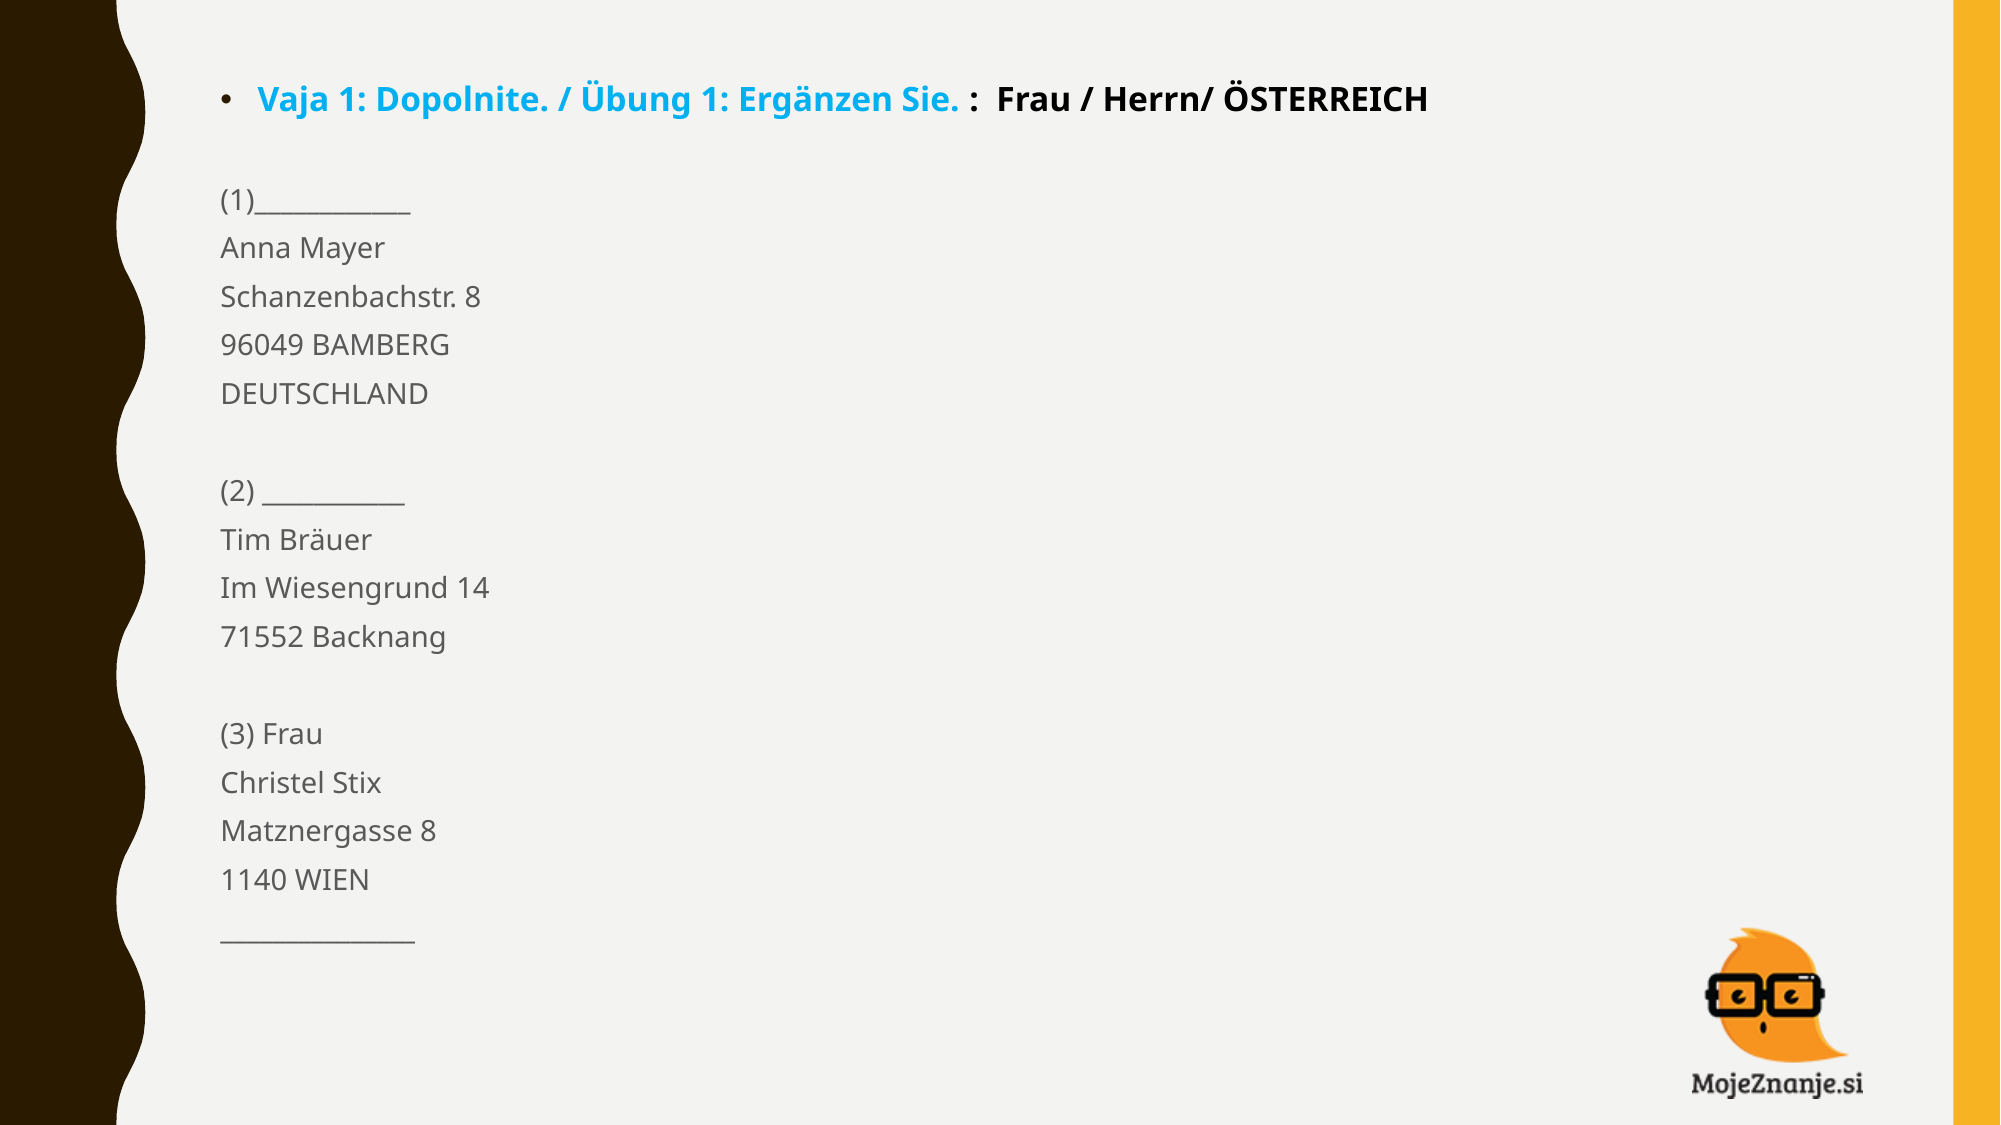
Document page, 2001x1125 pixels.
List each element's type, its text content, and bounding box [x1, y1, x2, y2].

list Vaja 1: Dopolnite. / Übung 1: Ergänzen Sie. : Frau / Herrn/ ÖSTERREICH (1)____________ Anna Mayer Schanzenbachstr. 8 96049 BAMBERG DEUTSCHLAND (2) ___________ Tim Bräuer Im Wiesengrund 14 71552 Backnang (3) Frau Christel Stix Matznergasse 8 1140 WIEN _______________ [205, 66, 1875, 965]
picture [1692, 965, 1863, 1099]
